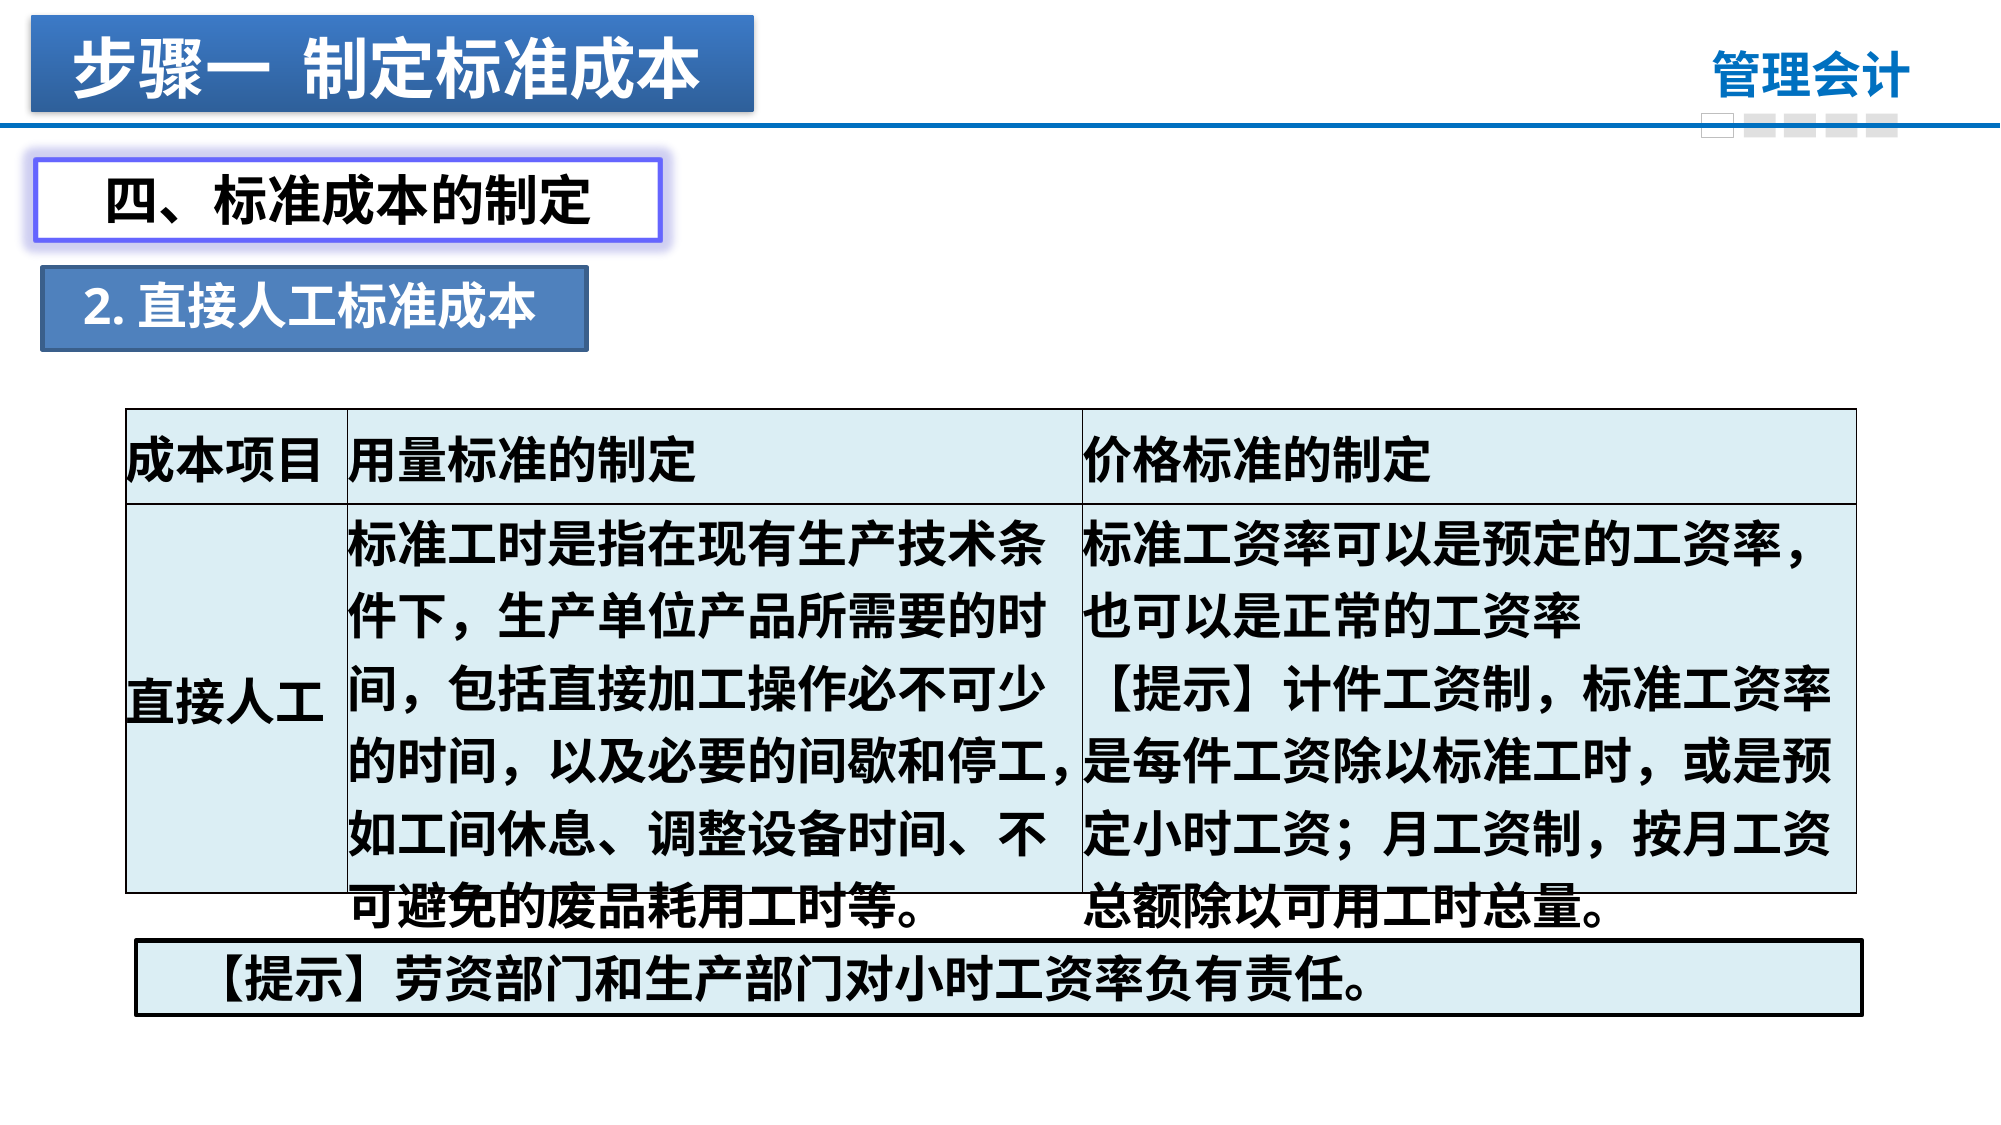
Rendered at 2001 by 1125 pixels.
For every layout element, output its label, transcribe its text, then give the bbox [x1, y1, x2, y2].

table_header 价格标准的制定 [1083, 410, 1856, 503]
table_cell 标准工资率可以是预定的工资率，也可以是正常的工资率 【提示】计件工资制，标准工资率是每件工资除以标准工时，或是预定小时工资；月工资制，按月工资总额除以可用工时总量。 [1083, 505, 1856, 892]
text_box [31, 14, 754, 117]
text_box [7, 132, 689, 268]
table_header 成本项目 [127, 410, 347, 503]
table_cell 标准工时是指在现有生产技术条件下，生产单位产品所需要的时间，包括直接加工操作必不可少的时间，以及必要的间歇和停工，如工间休息、调整设备时间、不可避免的废品耗用工时等。 [348, 505, 1082, 892]
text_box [42, 266, 587, 351]
text_box 【提示】劳资部门和生产部门对小时工资率负有责任。 [134, 938, 1864, 1017]
table_header 用量标准的制定 [348, 410, 1082, 503]
table_cell 直接人工 [127, 505, 347, 892]
